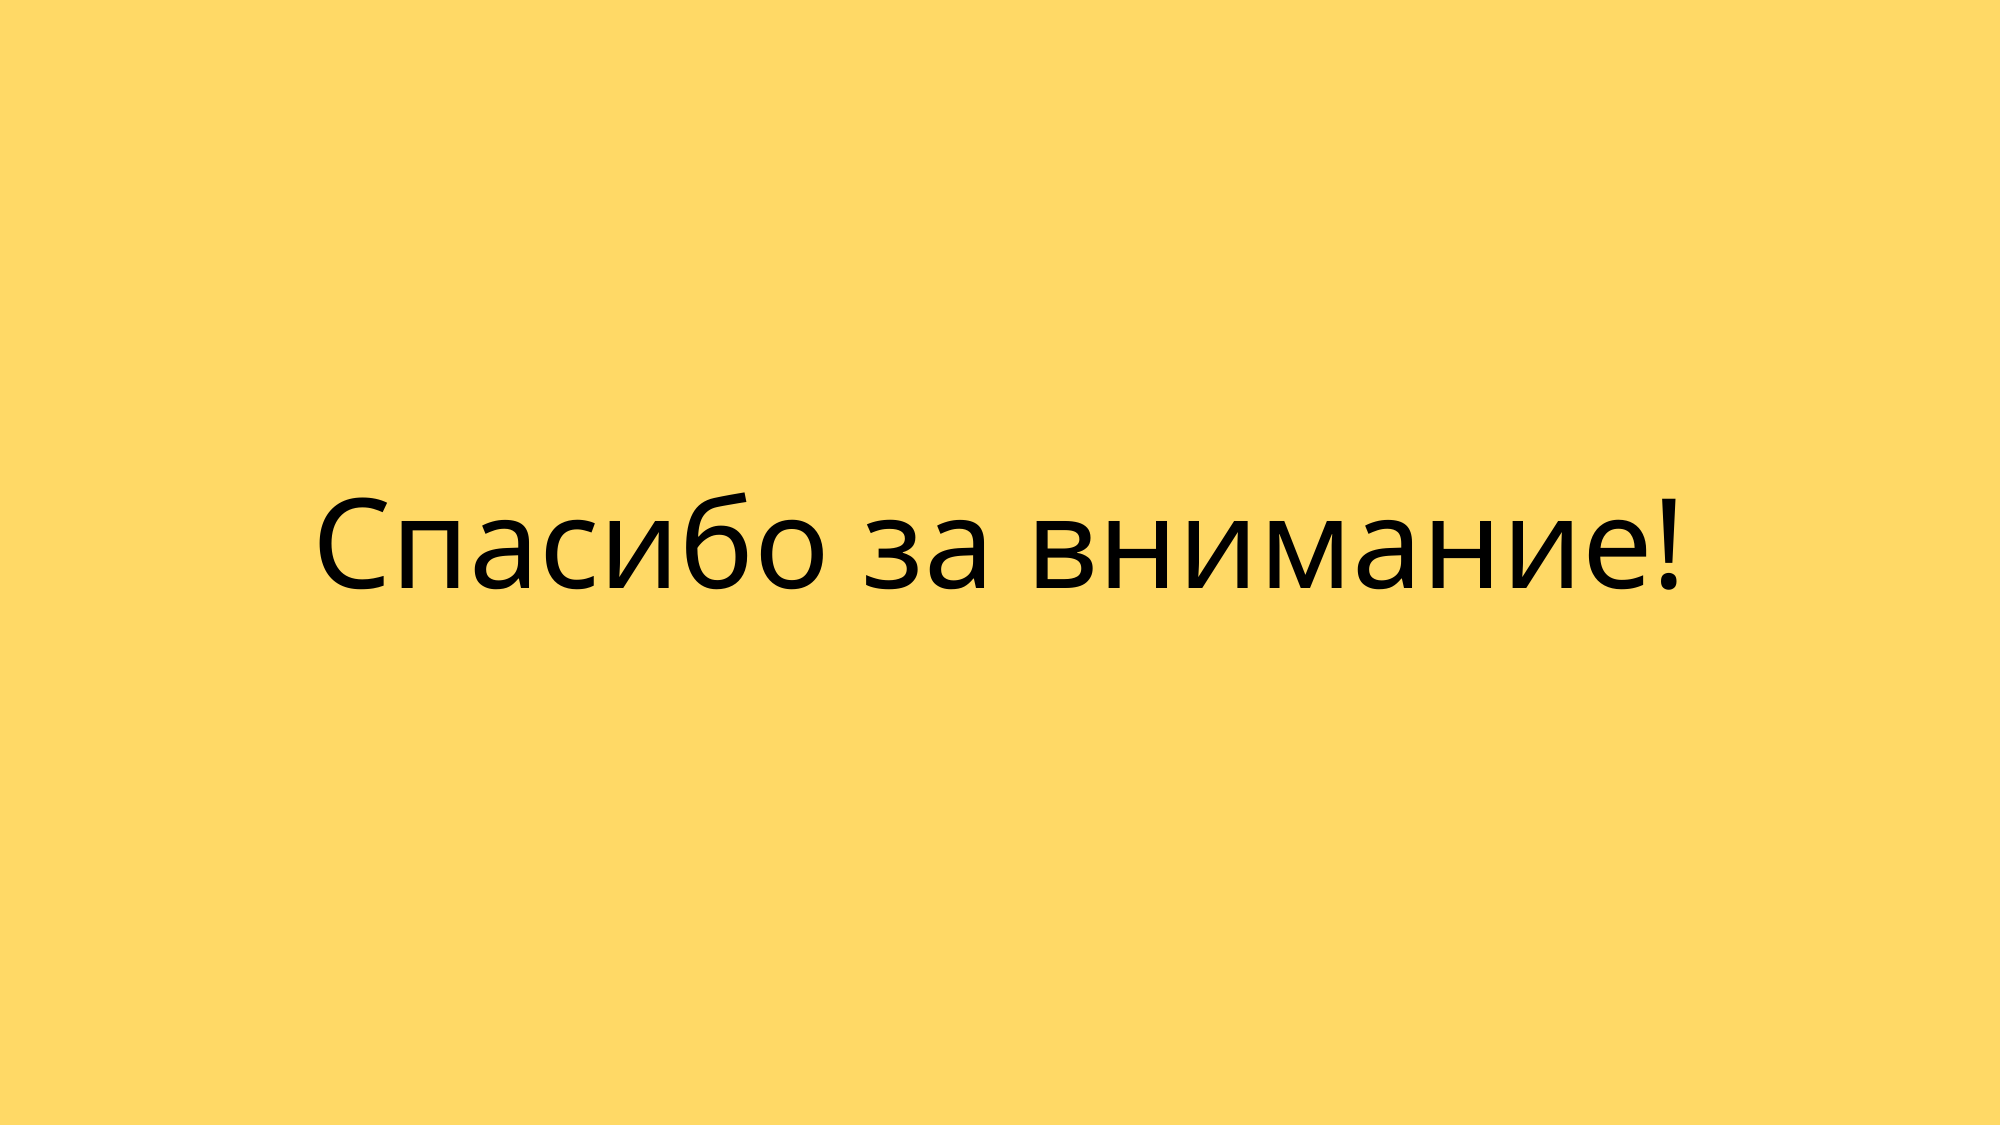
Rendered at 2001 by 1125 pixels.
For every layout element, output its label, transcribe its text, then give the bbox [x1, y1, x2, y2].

title Спасибо за внимание! [137, 0, 1863, 1097]
